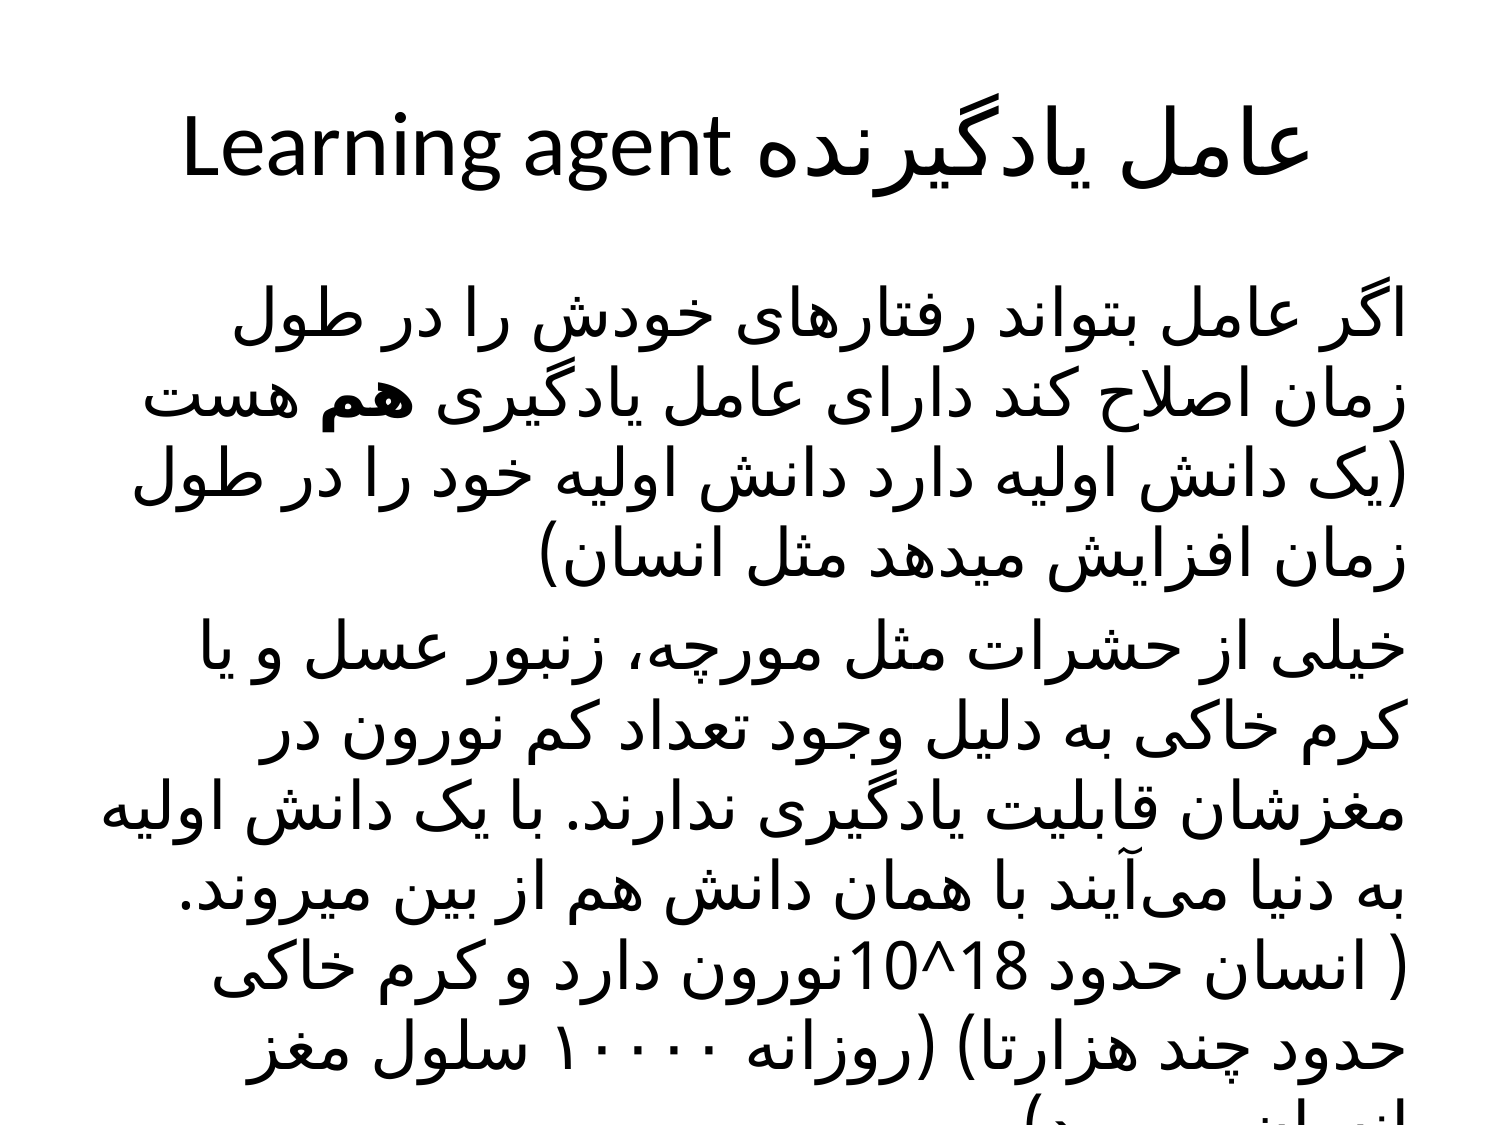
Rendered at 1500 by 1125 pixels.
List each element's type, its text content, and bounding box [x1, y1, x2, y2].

list اگر عامل بتواند رفتار‌های خودش را در طول زمان اصلاح کند دارای عامل یادگیری هم هست (یک دانش اولیه‌ دارد دانش اولیه‌ خود را در طول زمان افزایش میدهد مثل انسان) خیلی‌ از حشرات مثل مورچه، زنبور عسل و یا کرم خاکی به دلیل وجود تعداد کم نورون در مغزشان قابلیت یادگیری ندارند. با یک دانش اولیه‌ به دنیا می‌آیند با همان دانش هم از بین میروند. ( انسان حدود 18^10نورون دارد و کرم خاکی حدود چند هزارتا) (روزانه ۱۰۰۰۰ سلول مغز انسان میمیرد) [75, 262, 1425, 1005]
title Learning agent عامل یادگیرنده [75, 45, 1425, 233]
